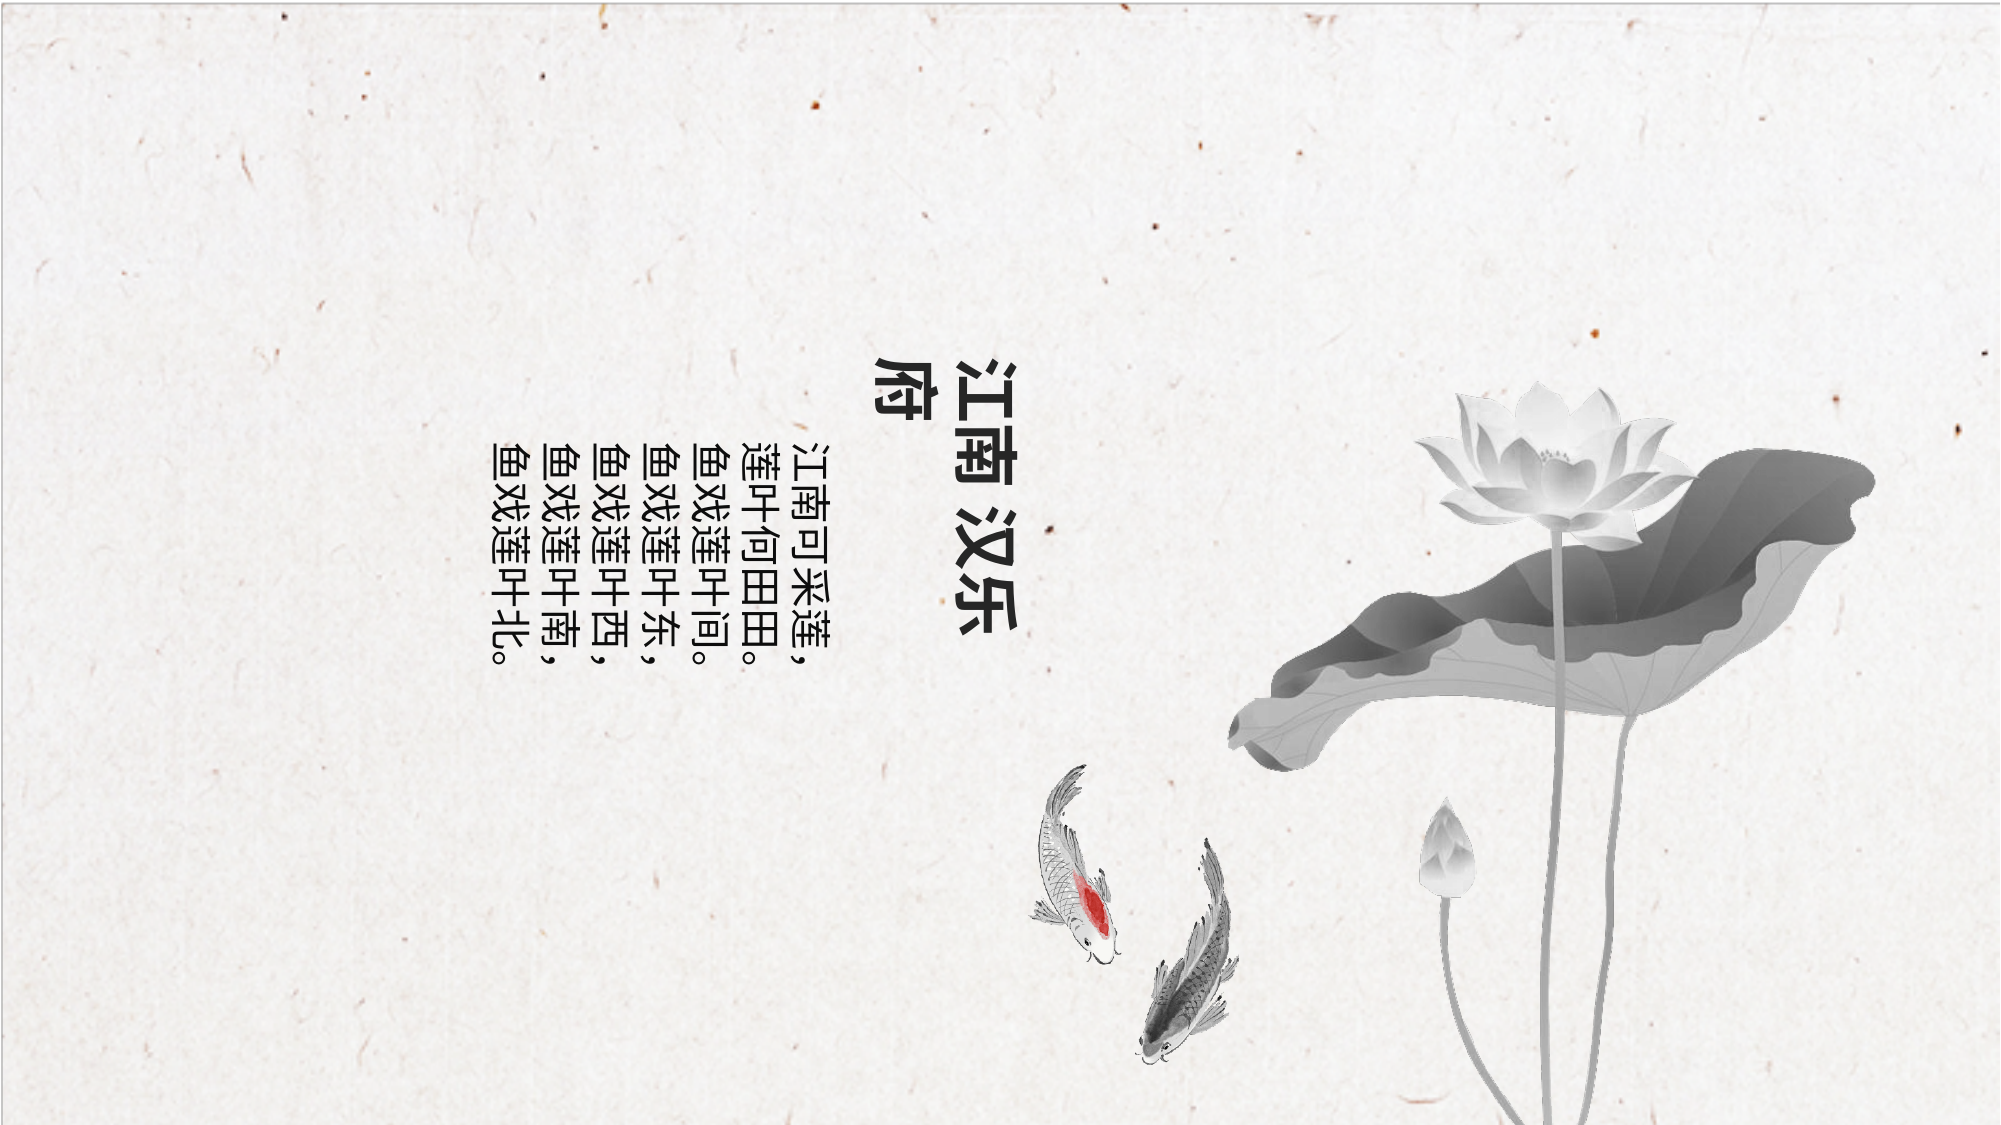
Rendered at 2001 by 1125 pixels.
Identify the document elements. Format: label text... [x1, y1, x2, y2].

text_box 江南可采莲， 莲叶何田田。 鱼戏莲叶间。 鱼戏莲叶东， 鱼戏莲叶西， 鱼戏莲叶南， 鱼戏莲叶北。 [460, 426, 845, 713]
picture [0, 0, 2000, 1125]
text_box 江南 汉乐府 [924, 341, 1036, 713]
